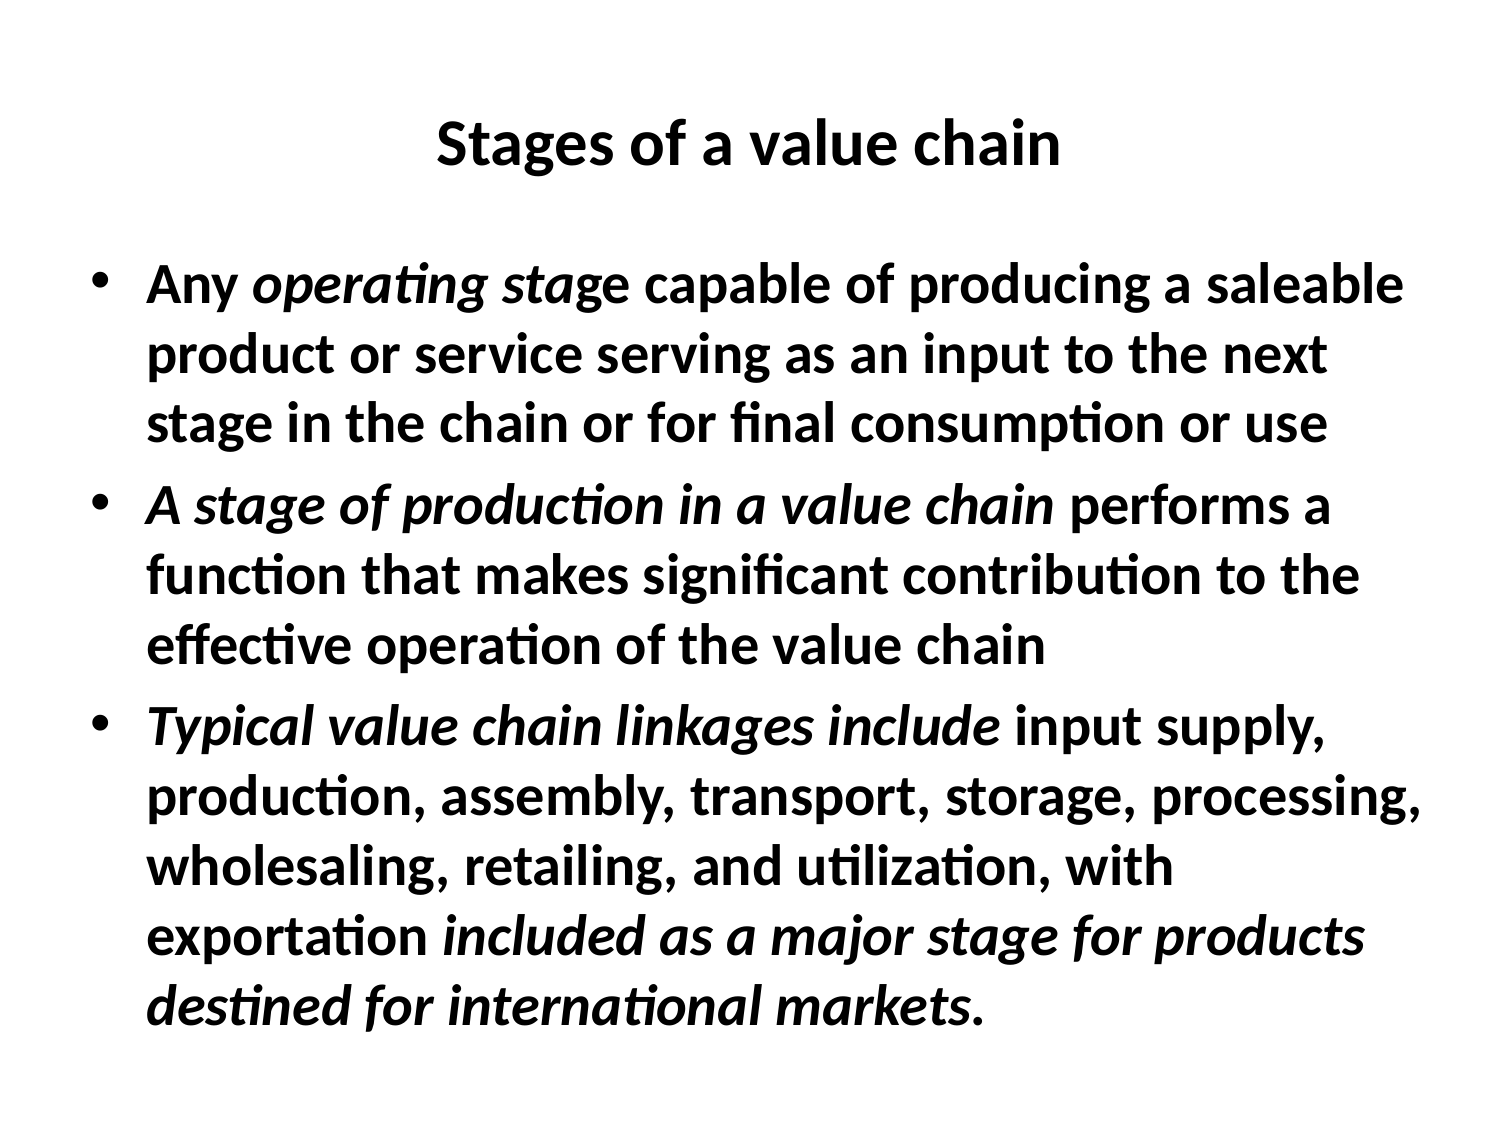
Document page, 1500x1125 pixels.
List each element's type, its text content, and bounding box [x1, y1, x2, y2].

title Stages of a value chain [75, 45, 1425, 233]
list Any operating stage capable of producing a saleable product or service serving as an input to the next stage in the chain or for final consumption or use A stage of production in a value chain performs a function that makes significant contribution to the effective operation of the value chain Typical value chain linkages include input supply, production, assembly, transport, storage, processing, wholesaling, retailing, and utilization, with exportation included as a major stage for products destined for international markets. [75, 237, 1450, 1075]
